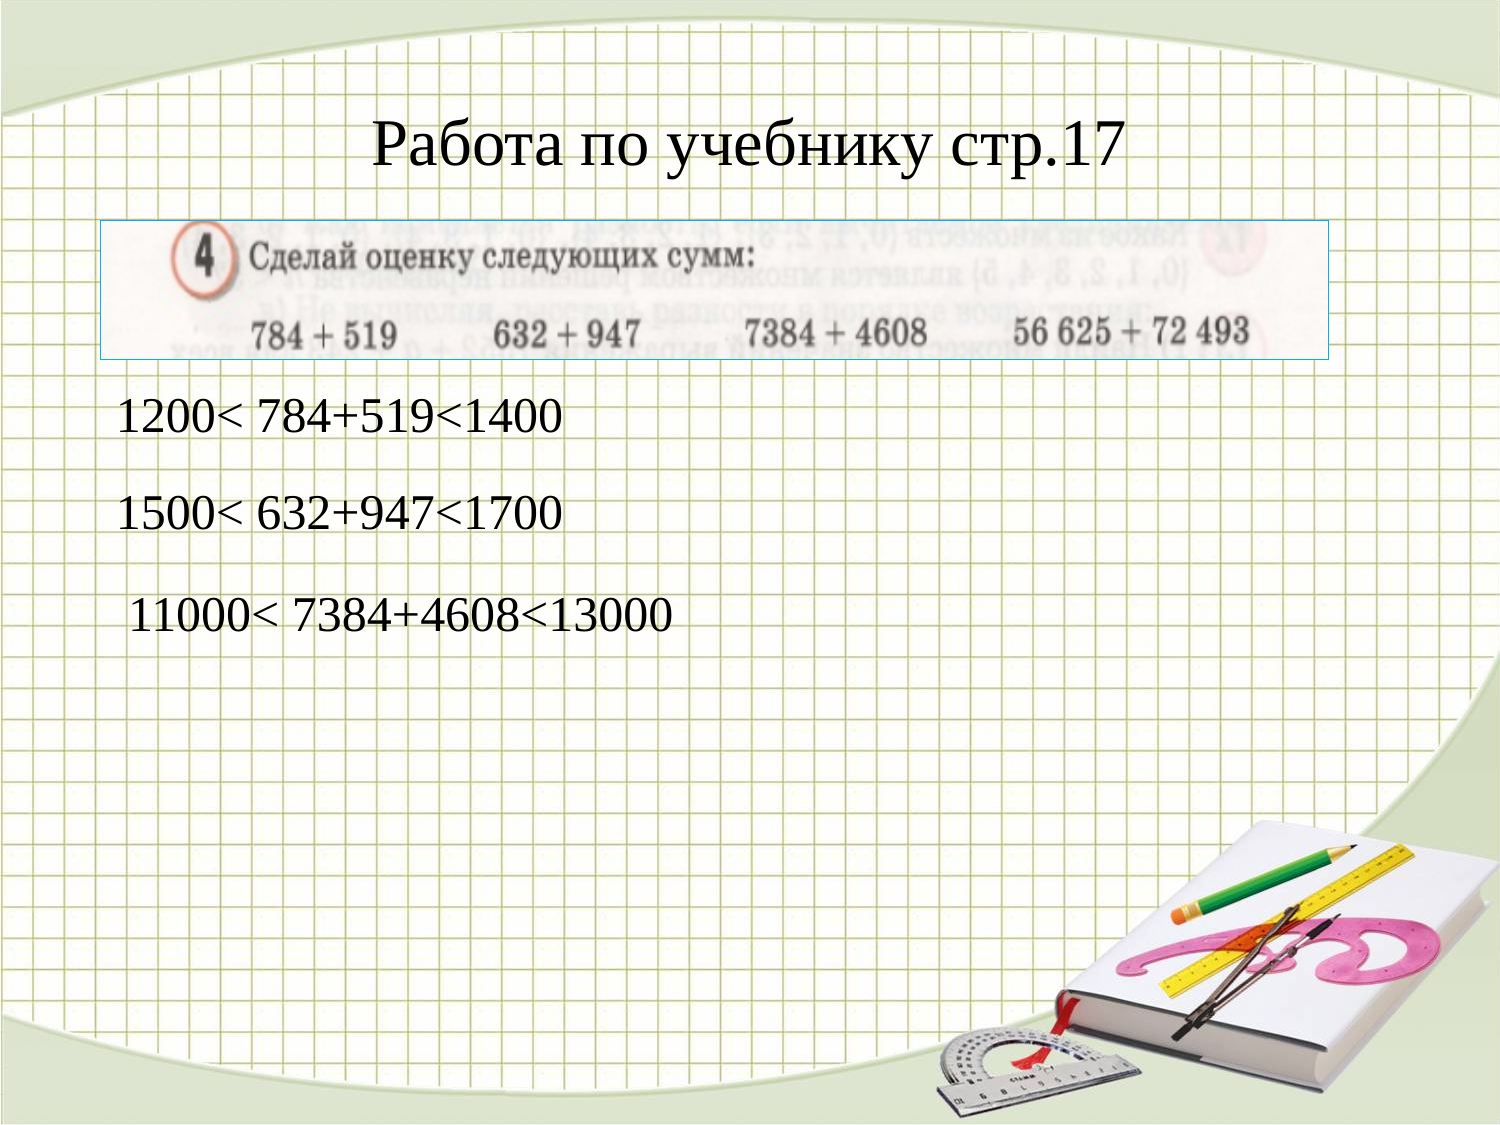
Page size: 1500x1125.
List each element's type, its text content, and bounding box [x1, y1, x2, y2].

text_box 11000< 7384+4608<13000 [113, 574, 693, 649]
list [100, 219, 1329, 360]
text_box 1200< 784+519<1400 [100, 375, 680, 450]
text_box 1500< 632+947<1700 [100, 472, 680, 547]
title Работа по учебнику стр.17 [75, 45, 1425, 233]
picture [0, 0, 1500, 1125]
